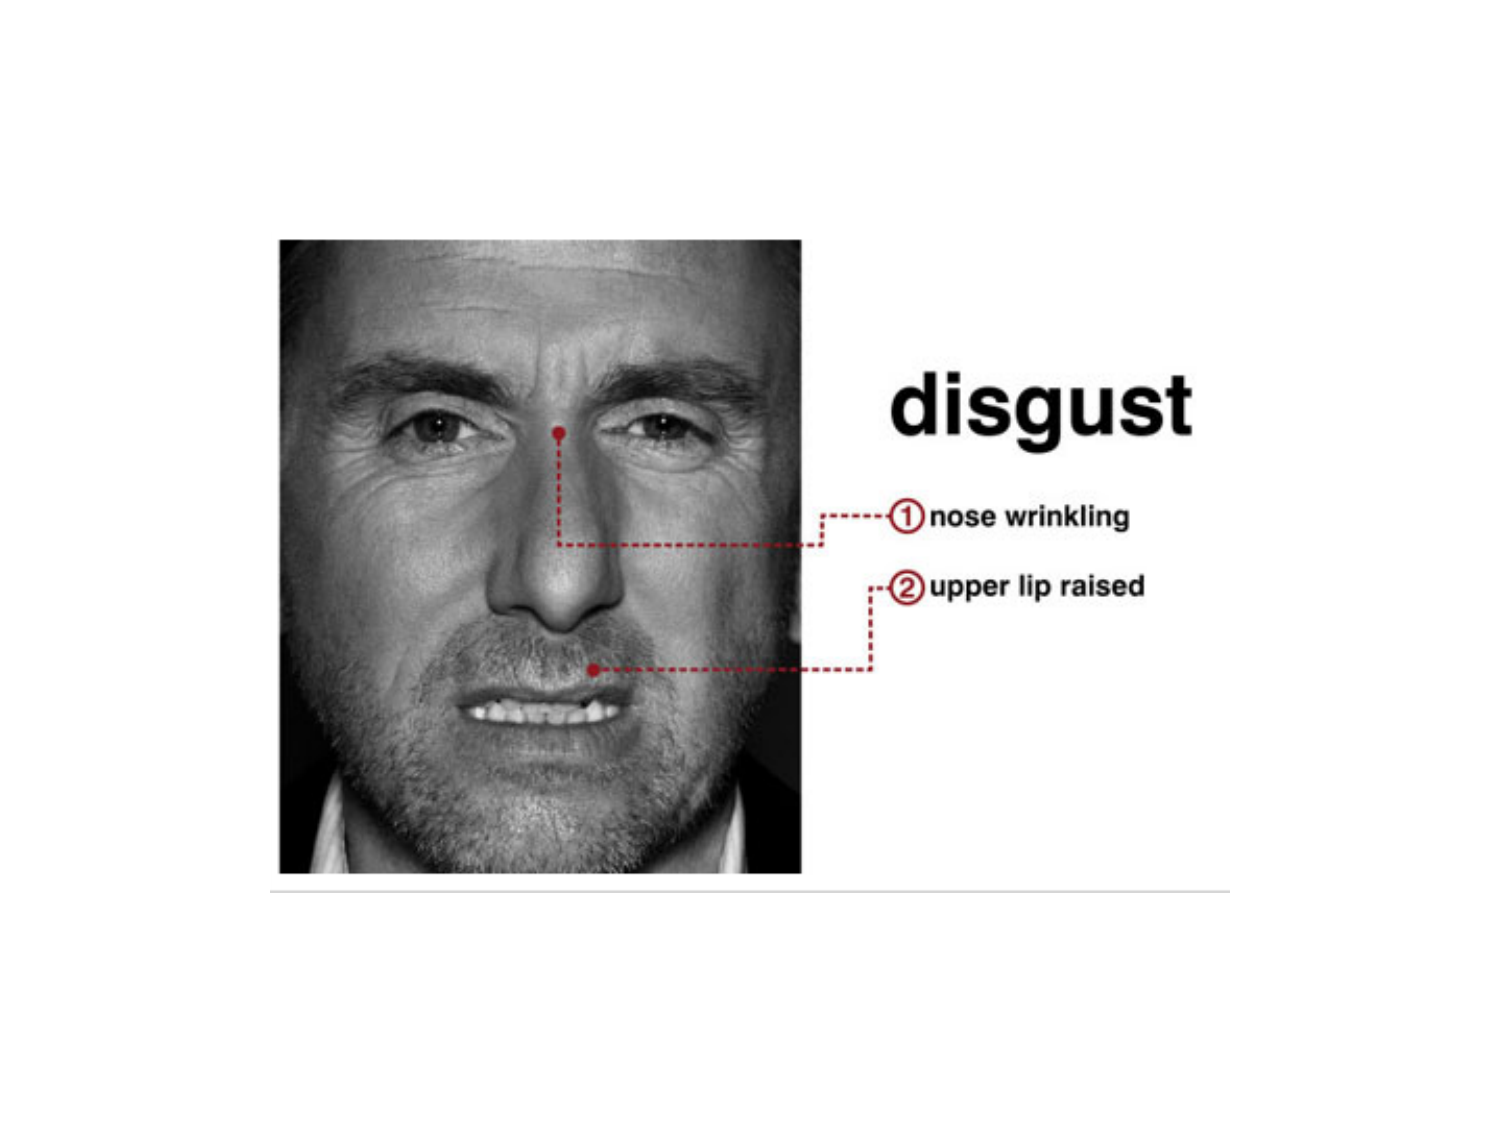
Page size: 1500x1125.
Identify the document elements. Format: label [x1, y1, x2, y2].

picture [270, 231, 1230, 893]
